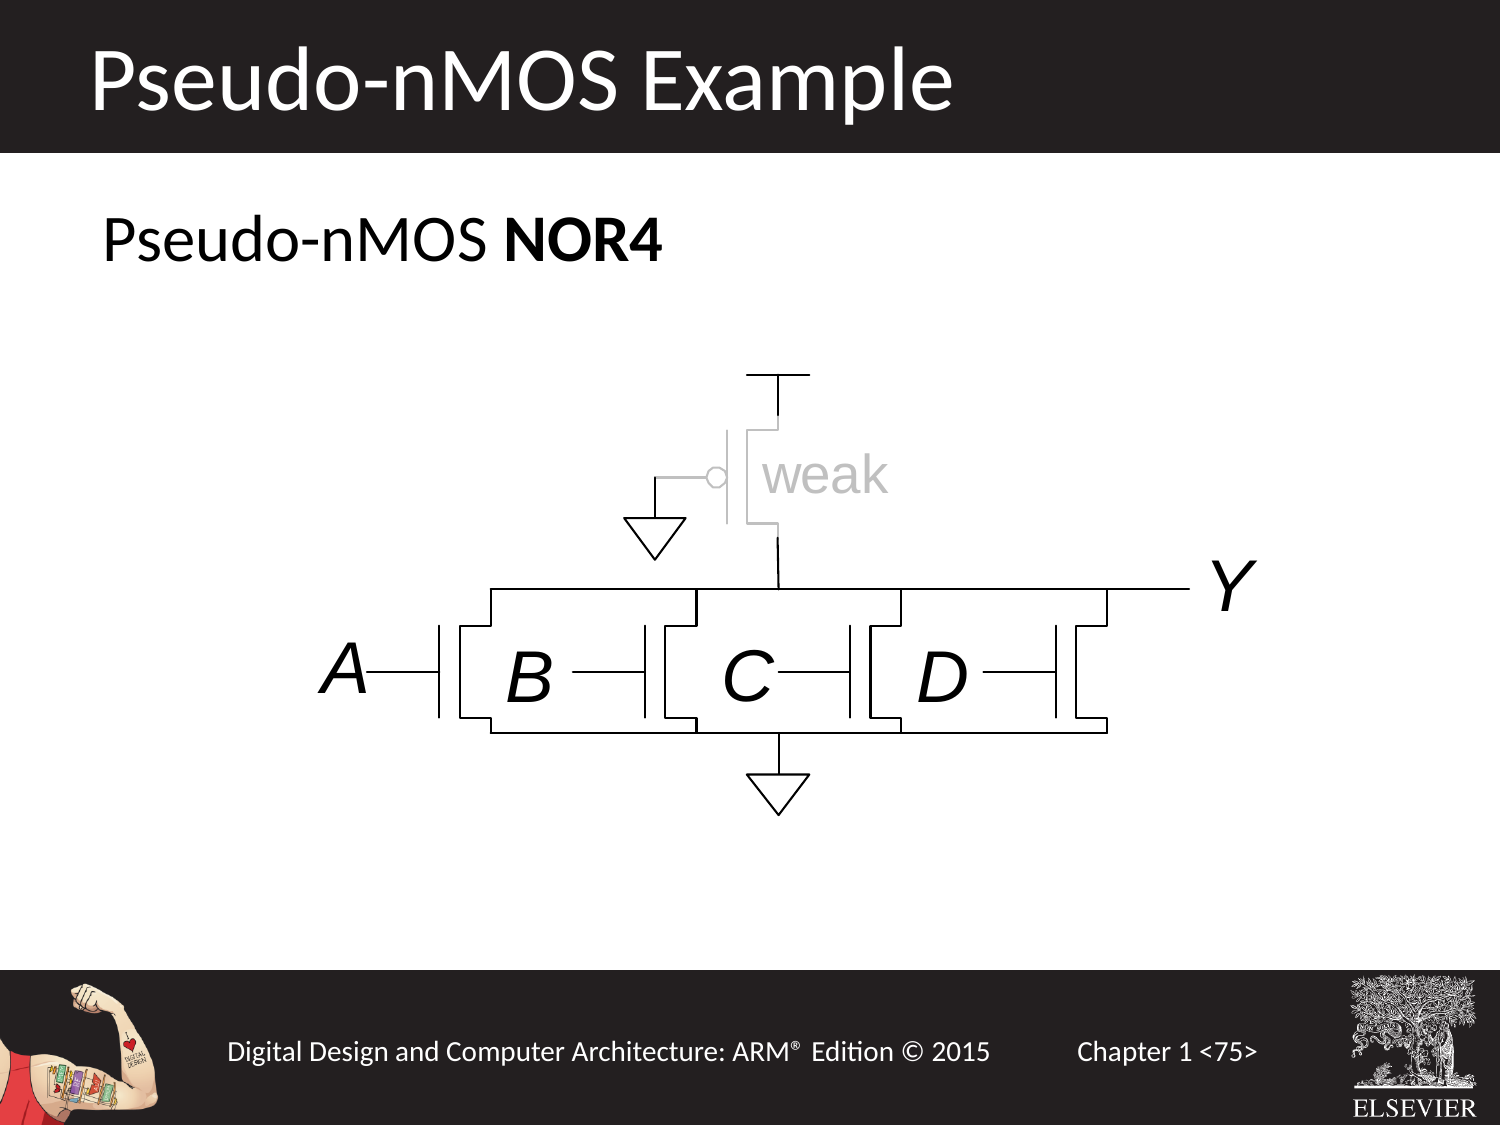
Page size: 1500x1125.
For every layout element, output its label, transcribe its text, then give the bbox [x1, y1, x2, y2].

picture [0, 979, 163, 1125]
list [274, 362, 1301, 828]
list Pseudo-nMOS NOR4 [87, 187, 1338, 1000]
picture [1350, 974, 1477, 1117]
text_box Pseudo-nMOS Example [75, 11, 1375, 136]
